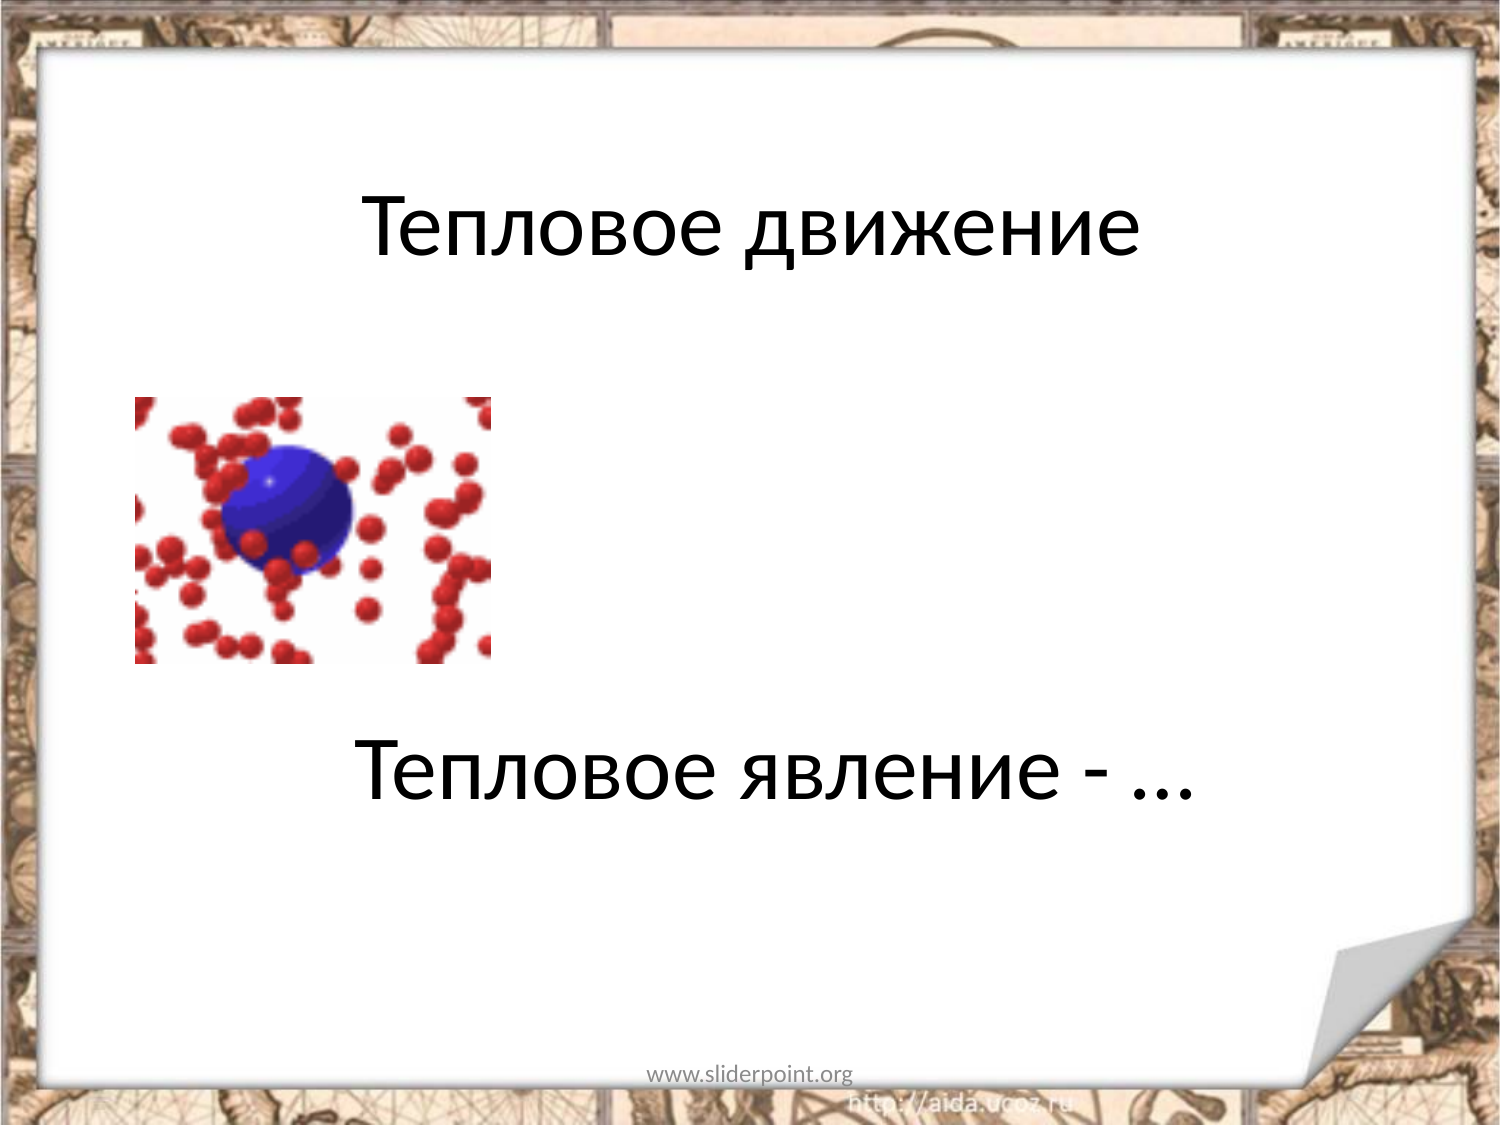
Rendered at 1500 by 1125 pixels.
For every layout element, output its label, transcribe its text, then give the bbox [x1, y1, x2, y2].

title Тепловое движение [76, 125, 1428, 314]
picture [0, 0, 1500, 1125]
footer www.sliderpoint.org [512, 1042, 988, 1103]
text_box Тепловое явление - … [100, 668, 1451, 857]
